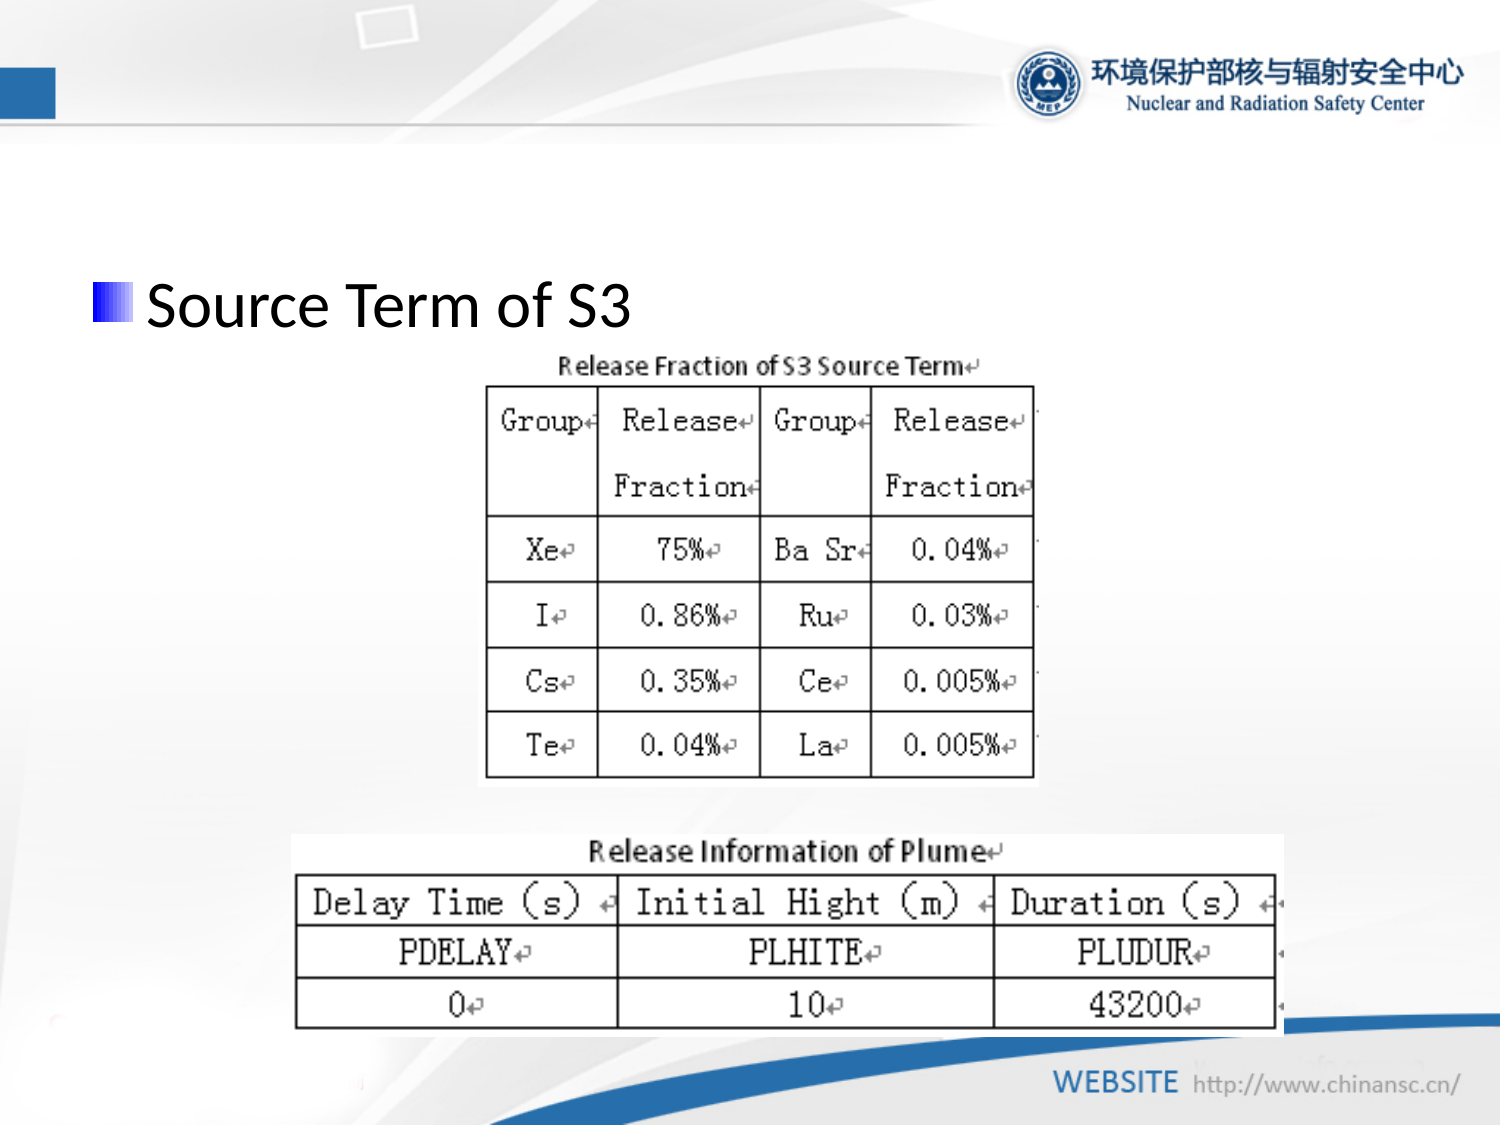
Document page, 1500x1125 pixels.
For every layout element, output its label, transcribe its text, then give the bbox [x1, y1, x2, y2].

list Source Term of S3 [74, 262, 1426, 1006]
picture [0, 0, 1500, 1125]
